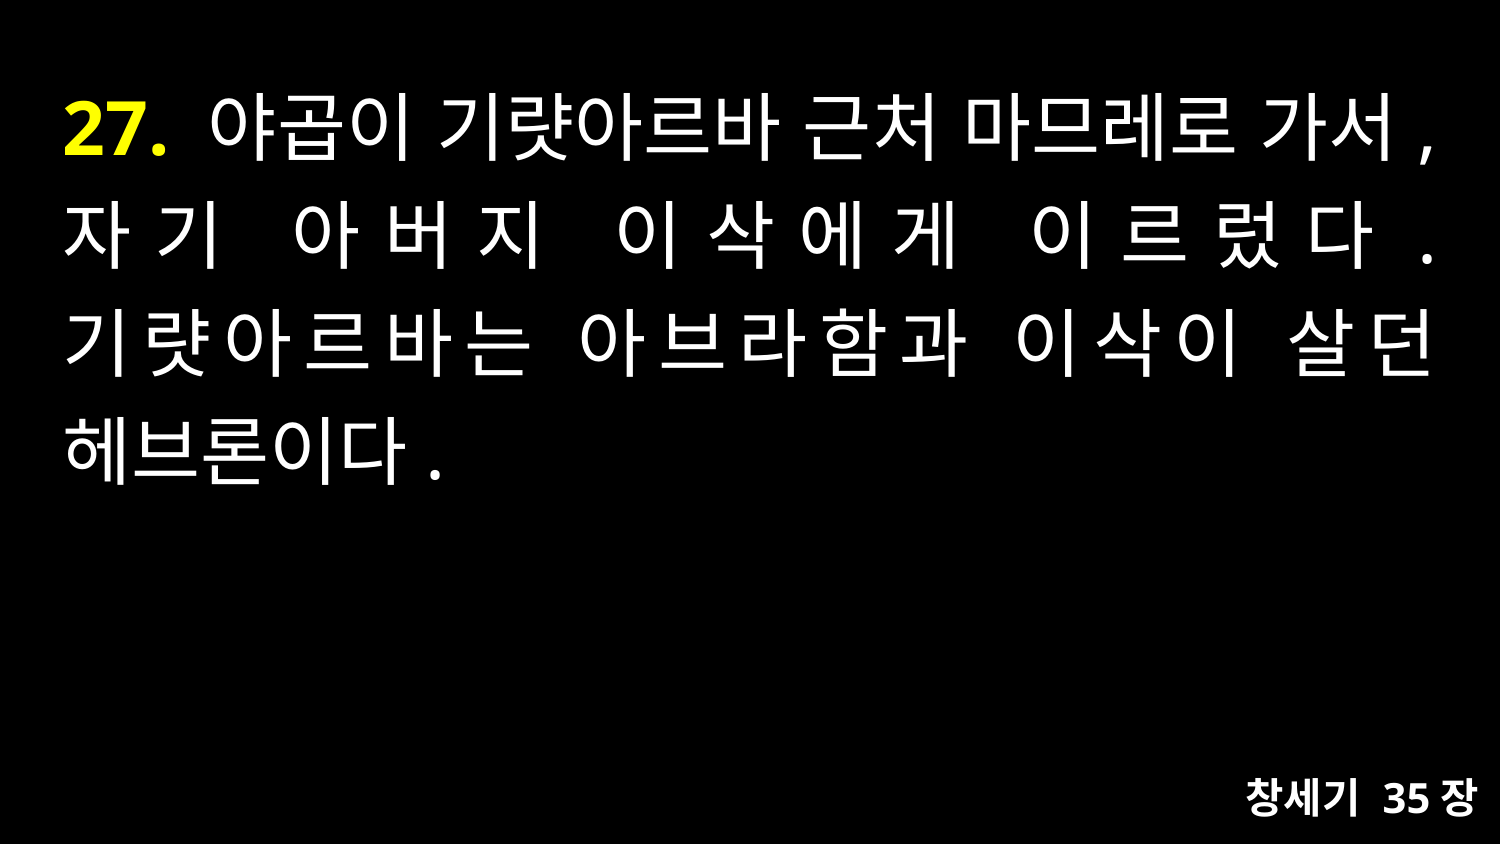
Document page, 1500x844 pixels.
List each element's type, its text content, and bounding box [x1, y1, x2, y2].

subtitle 창세기 35장 [916, 770, 1500, 844]
title 27. 야곱이 기럇아르바 근처 마므레로 가서, 자기 아버지 이삭에게 이르렀다. 기럇아르바는 아브라함과 이삭이 살던 헤브론이다. [0, 0, 1500, 844]
